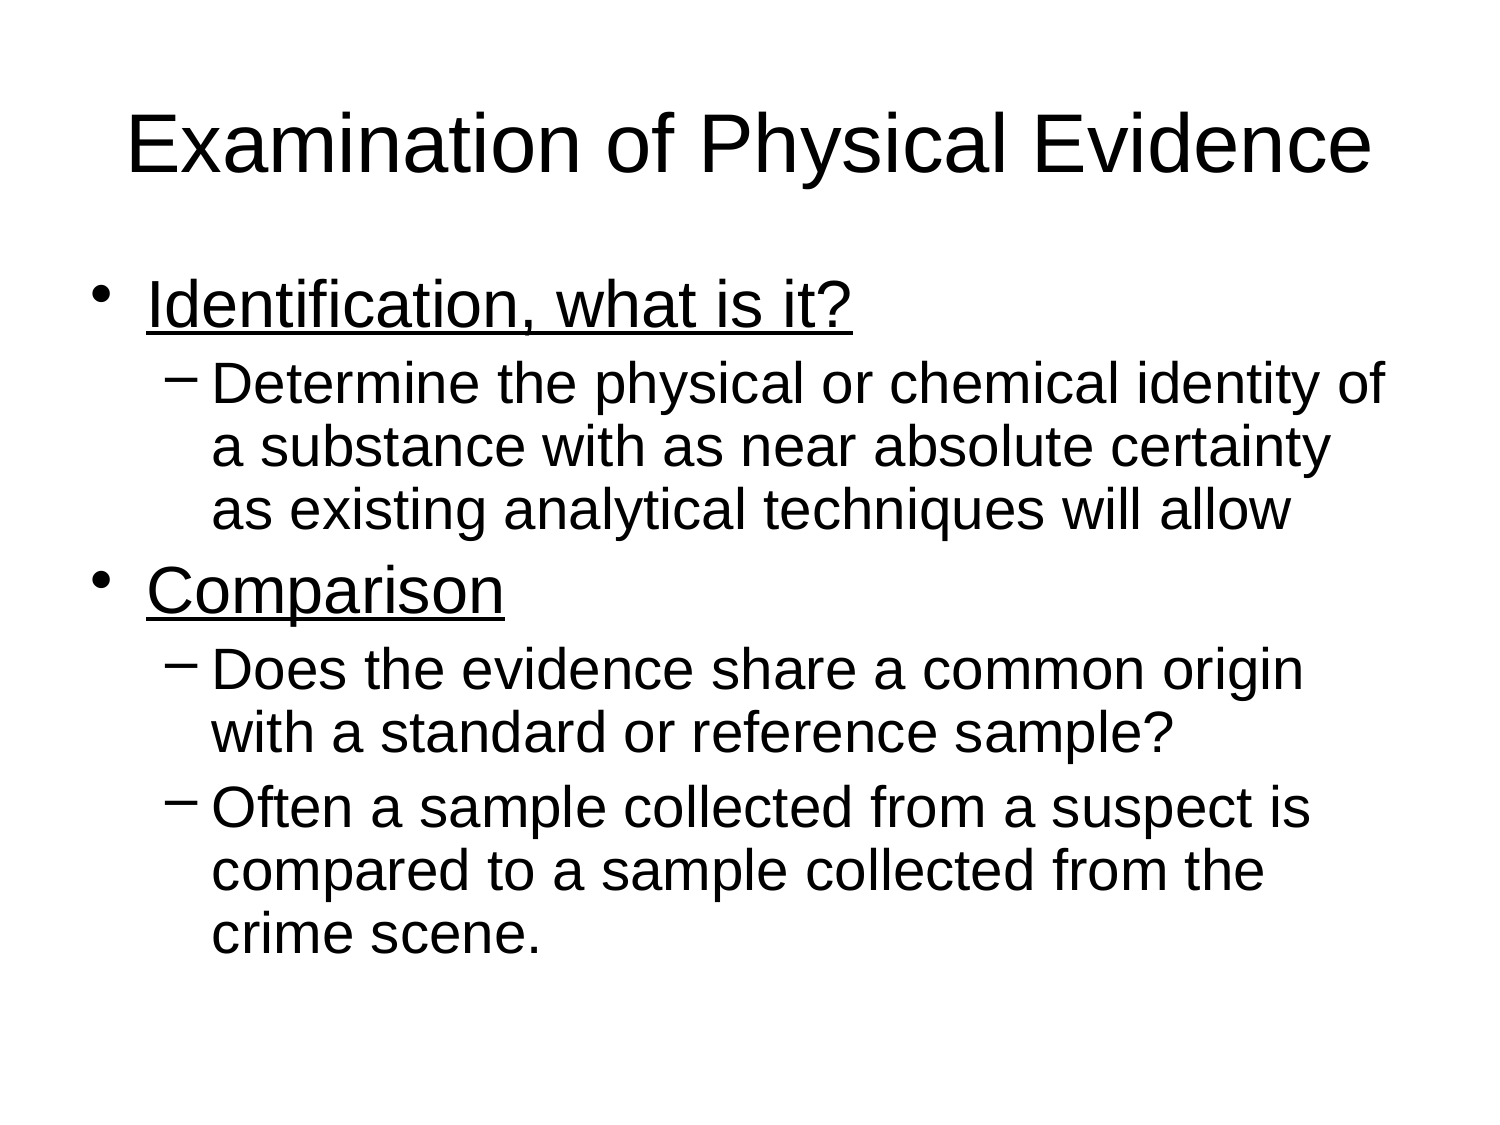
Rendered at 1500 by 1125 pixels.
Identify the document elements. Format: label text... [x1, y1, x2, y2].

title Examination of Physical Evidence [75, 45, 1425, 233]
list Identification, what is it? Determine the physical or chemical identity of a substance with as near absolute certainty as existing analytical techniques will allow Comparison Does the evidence share a common origin with a standard or reference sample? Often a sample collected from a suspect is compared to a sample collected from the crime scene. [75, 262, 1425, 1005]
